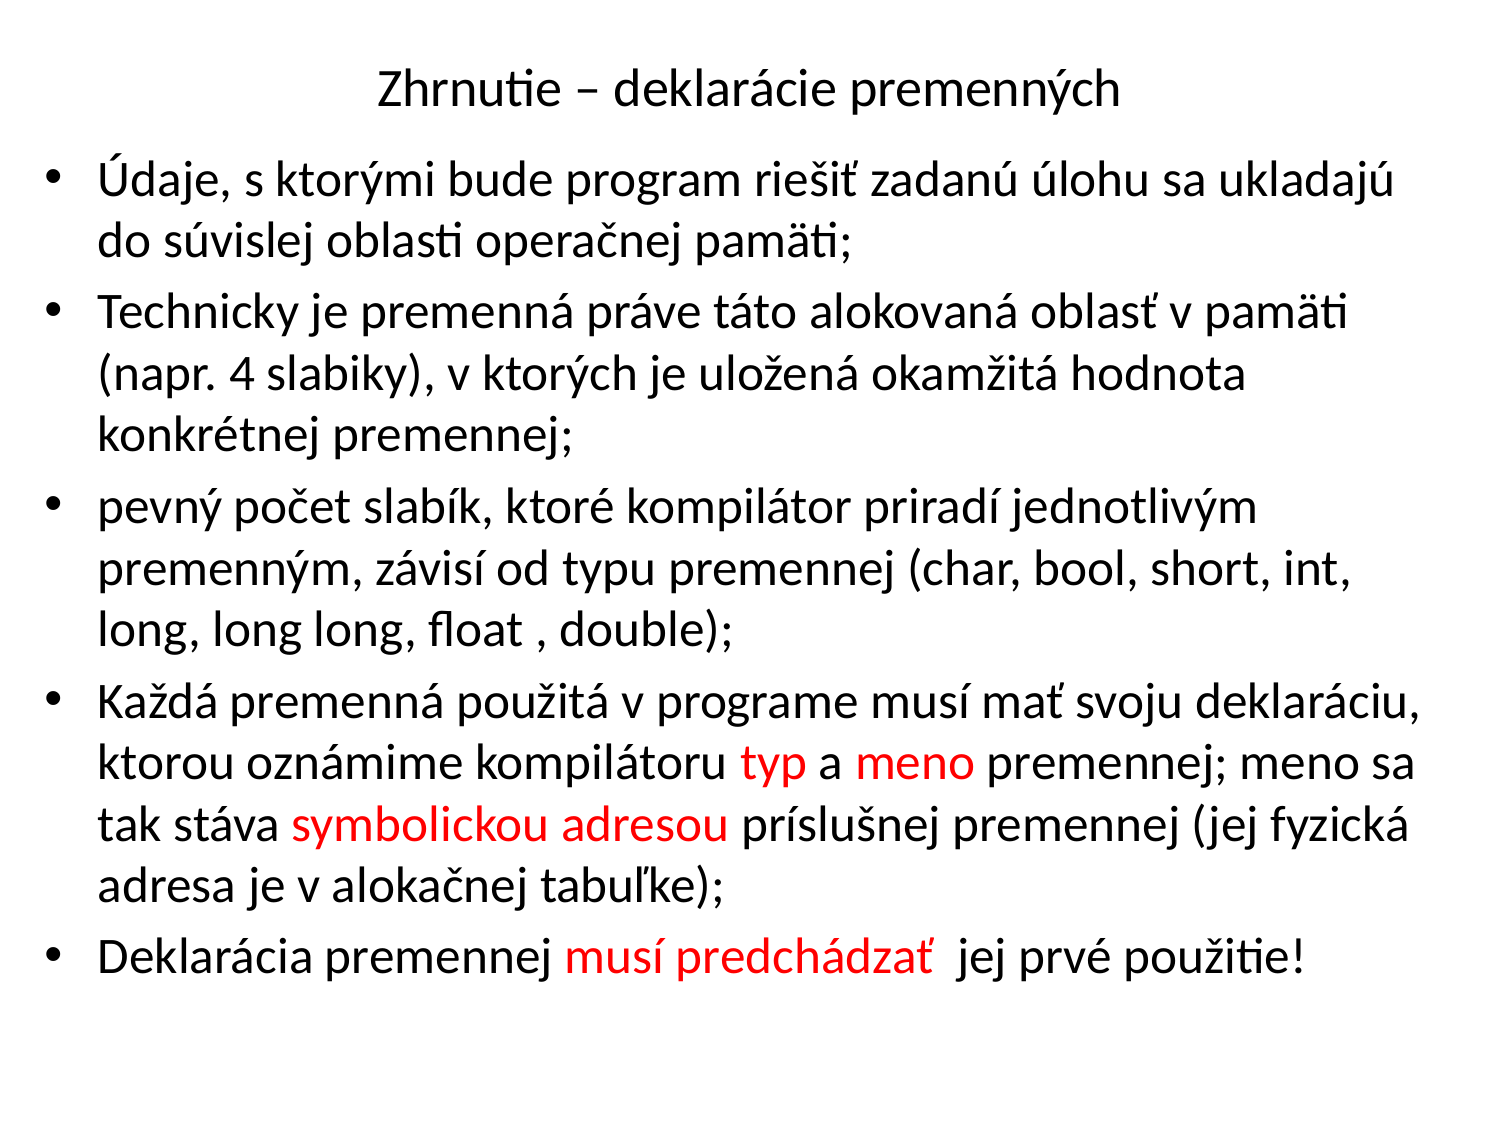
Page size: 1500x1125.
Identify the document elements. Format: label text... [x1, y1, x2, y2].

list Údaje, s ktorými bude program riešiť zadanú úlohu sa ukladajú do súvislej oblasti operačnej pamäti; Technicky je premenná práve táto alokovaná oblasť v pamäti (napr. 4 slabiky), v ktorých je uložená okamžitá hodnota konkrétnej premennej; pevný počet slabík, ktoré kompilátor priradí jednotlivým premenným, závisí od typu premennej (char, bool, short, int, long, long long, float , double); Každá premenná použitá v programe musí mať svoju deklaráciu, ktorou oznámime kompilátoru typ a meno premennej; meno sa tak stáva symbolickou adresou príslušnej premennej (jej fyzická adresa je v alokačnej tabuľke); Deklarácia premennej musí predchádzať jej prvé použitie! [29, 137, 1459, 1005]
title Zhrnutie – deklarácie premenných [75, 45, 1425, 126]
